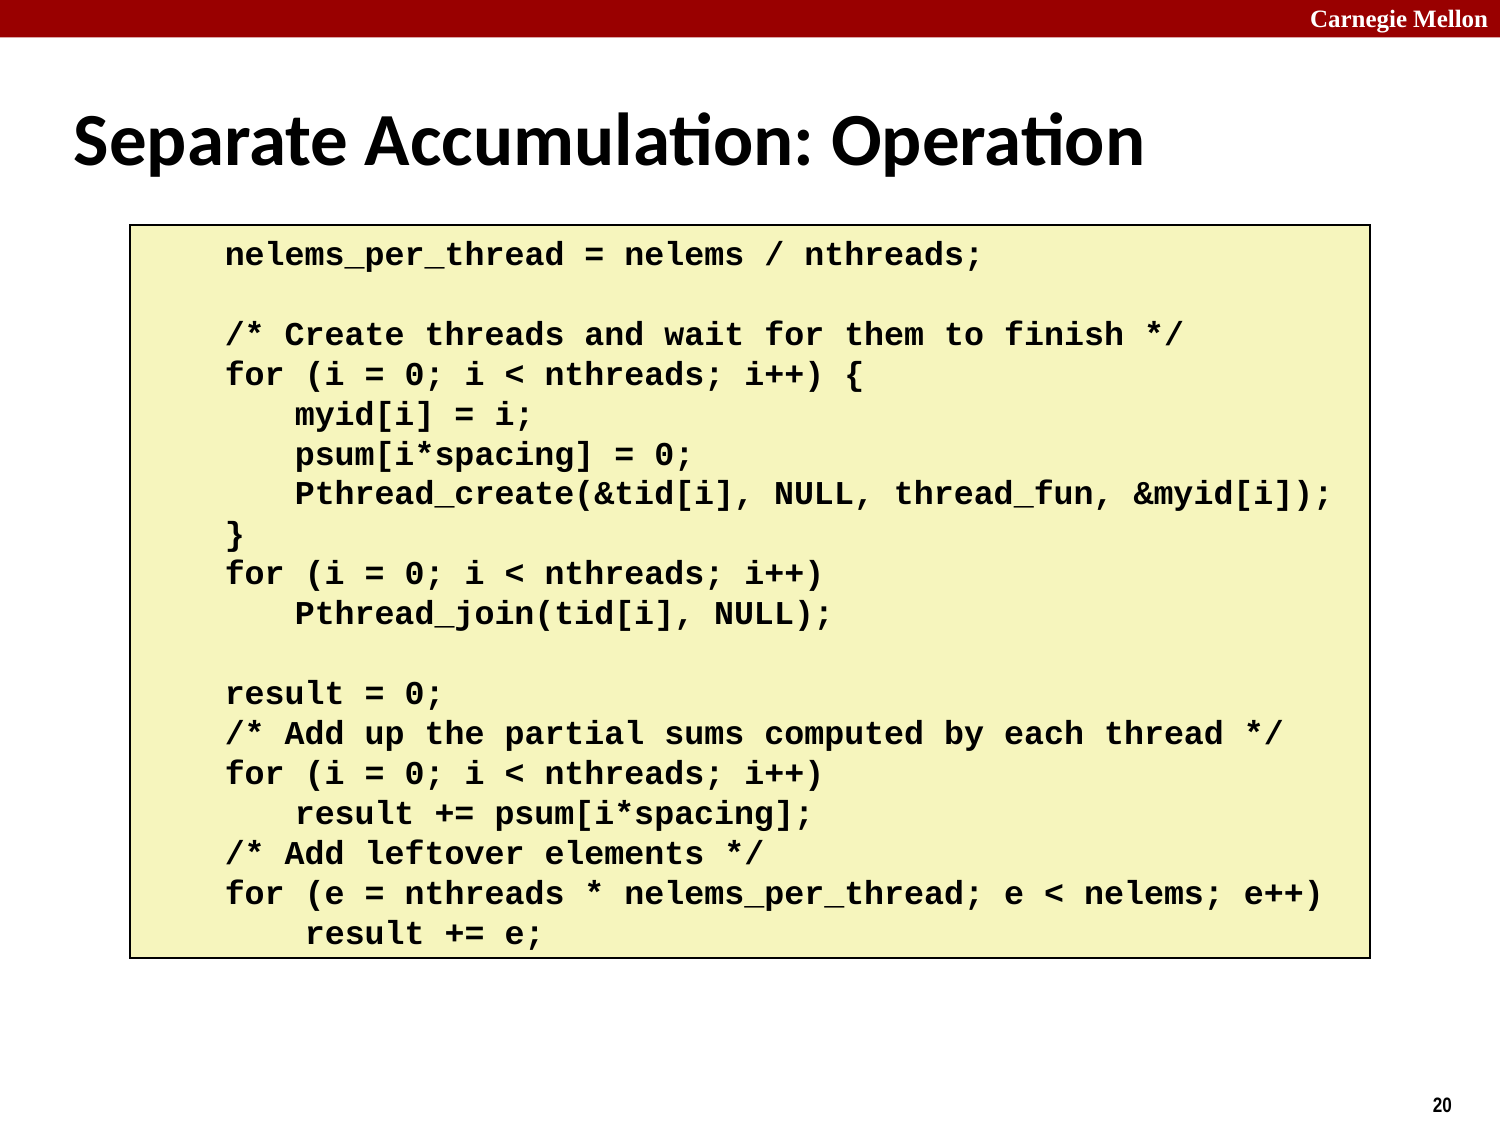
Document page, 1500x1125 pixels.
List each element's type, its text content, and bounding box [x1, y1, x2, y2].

title Separate Accumulation: Operation [58, 72, 1413, 199]
text_box nelems_per_thread = nelems / nthreads; /* Create threads and wait for them to finish */ for (i = 0; i < nthreads; i++) { myid[i] = i; psum[i*spacing] = 0; Pthread_create(&tid[i], NULL, thread_fun, &myid[i]); } for (i = 0; i < nthreads; i++) Pthread_join(tid[i], NULL); result = 0; /* Add up the partial sums computed by each thread */ for (i = 0; i < nthreads; i++) result += psum[i*spacing]; /* Add leftover elements */ for (e = nthreads * nelems_per_thread; e < nelems; e++) result += e; [130, 224, 1370, 958]
